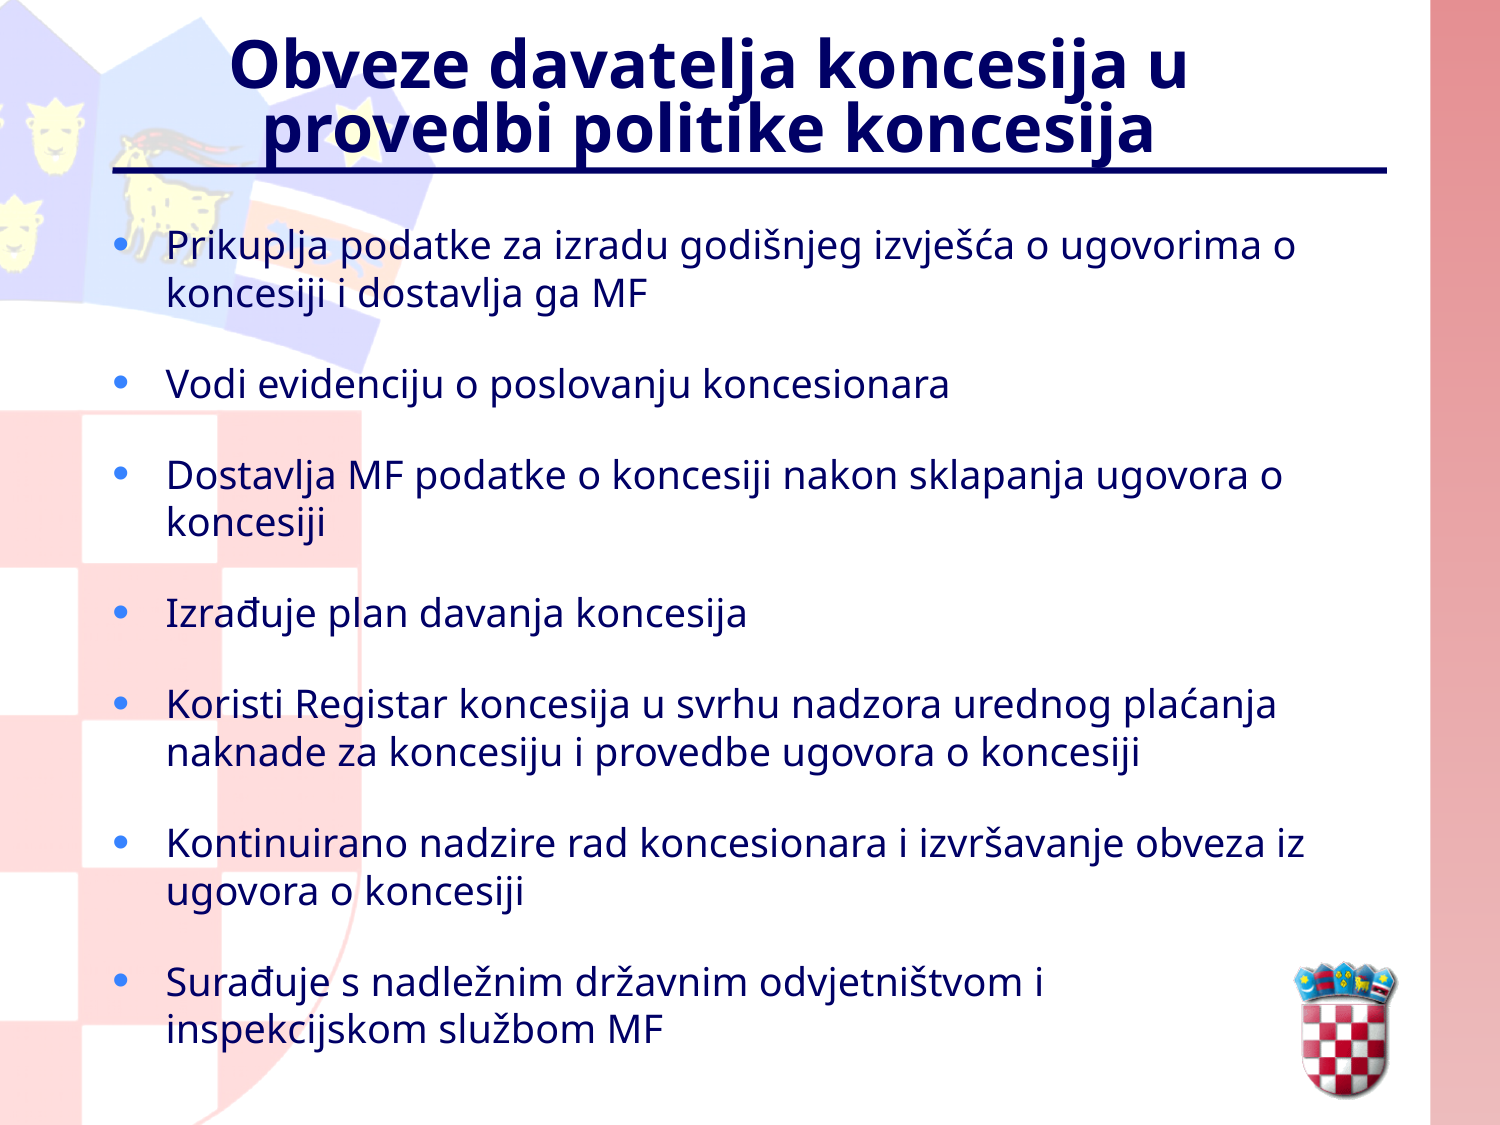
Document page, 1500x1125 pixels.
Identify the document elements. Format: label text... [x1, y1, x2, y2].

picture [1293, 961, 1399, 1100]
list Prikuplja podatke za izradu godišnjeg izvješća o ugovorima o koncesiji i dostavlja ga MF Vodi evidenciju o poslovanju koncesionara Dostavlja MF podatke o koncesiji nakon sklapanja ugovora o koncesiji Izrađuje plan davanja koncesija Koristi Registar koncesija u svrhu nadzora urednog plaćanja naknade za koncesiju i provedbe ugovora o koncesiji Kontinuirano nadzire rad koncesionara i izvršavanje obveza iz ugovora o koncesiji Surađuje s nadležnim državnim odvjetništvom i inspekcijskom službom MF [112, 219, 1317, 1059]
title Obveze davatelja koncesija u provedbi politike koncesija [183, 42, 1252, 161]
